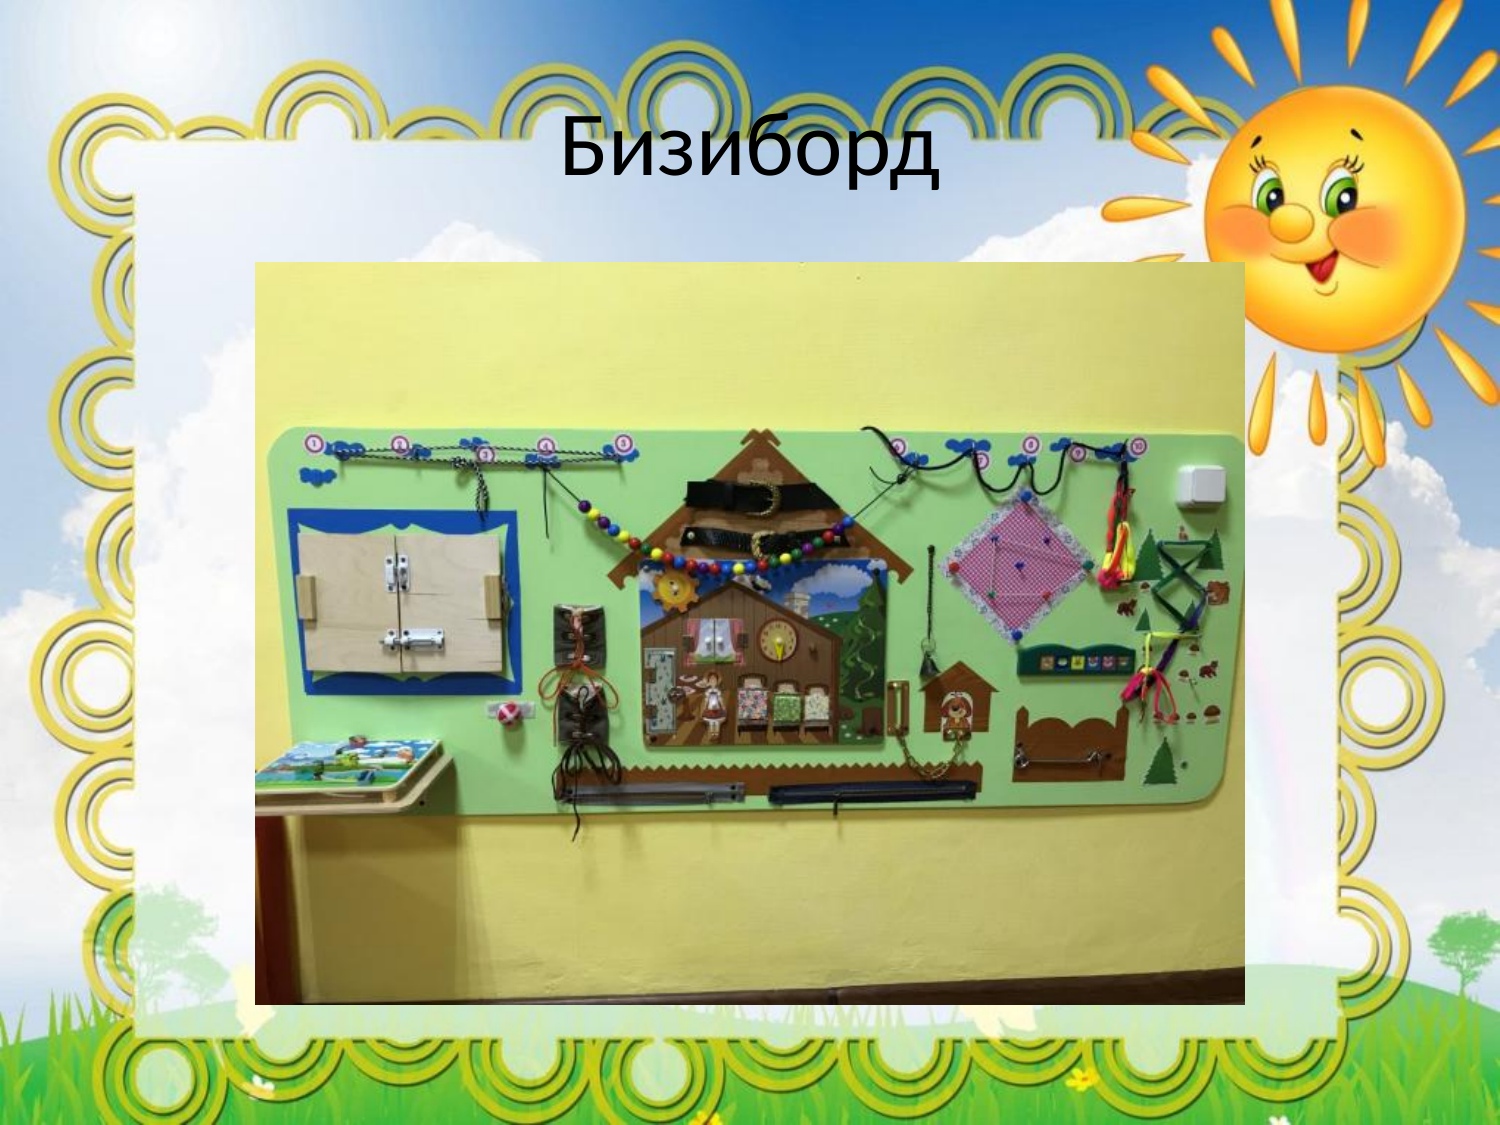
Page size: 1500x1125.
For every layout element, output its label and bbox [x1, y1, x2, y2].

picture [0, 0, 1500, 1125]
list [254, 262, 1246, 1006]
